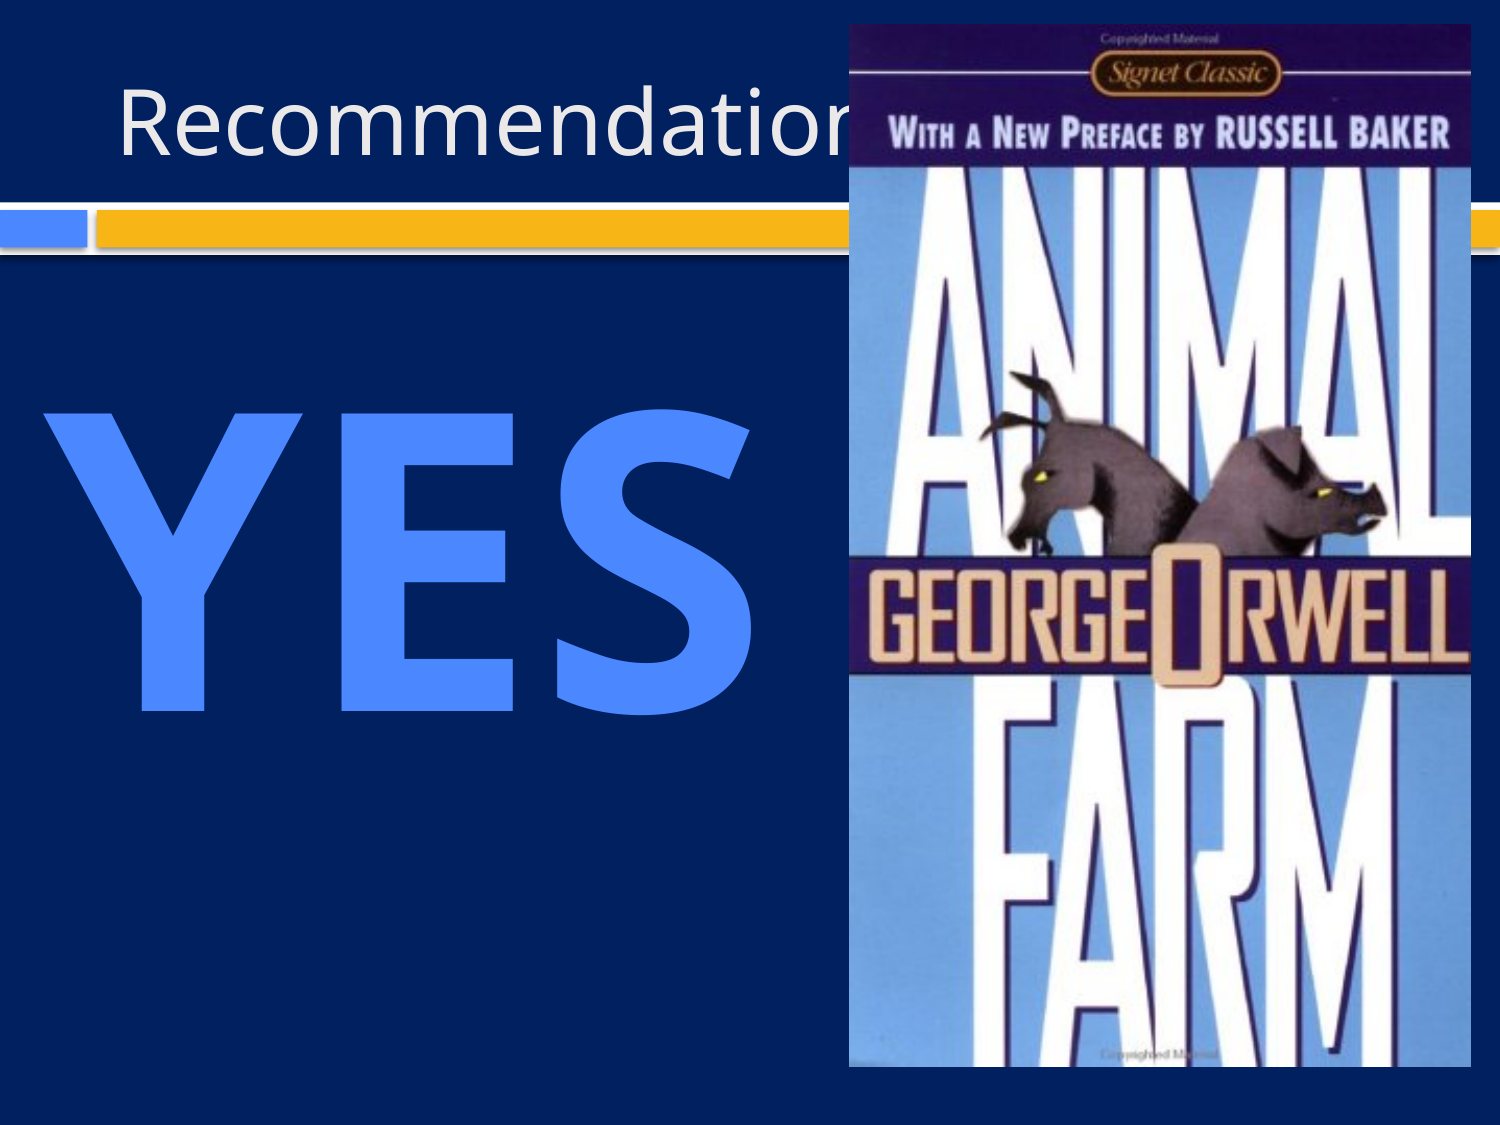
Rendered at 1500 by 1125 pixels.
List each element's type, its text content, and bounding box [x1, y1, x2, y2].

title Recommendation: [100, 37, 843, 200]
list YES [0, 287, 843, 1025]
picture [849, 24, 1472, 1067]
